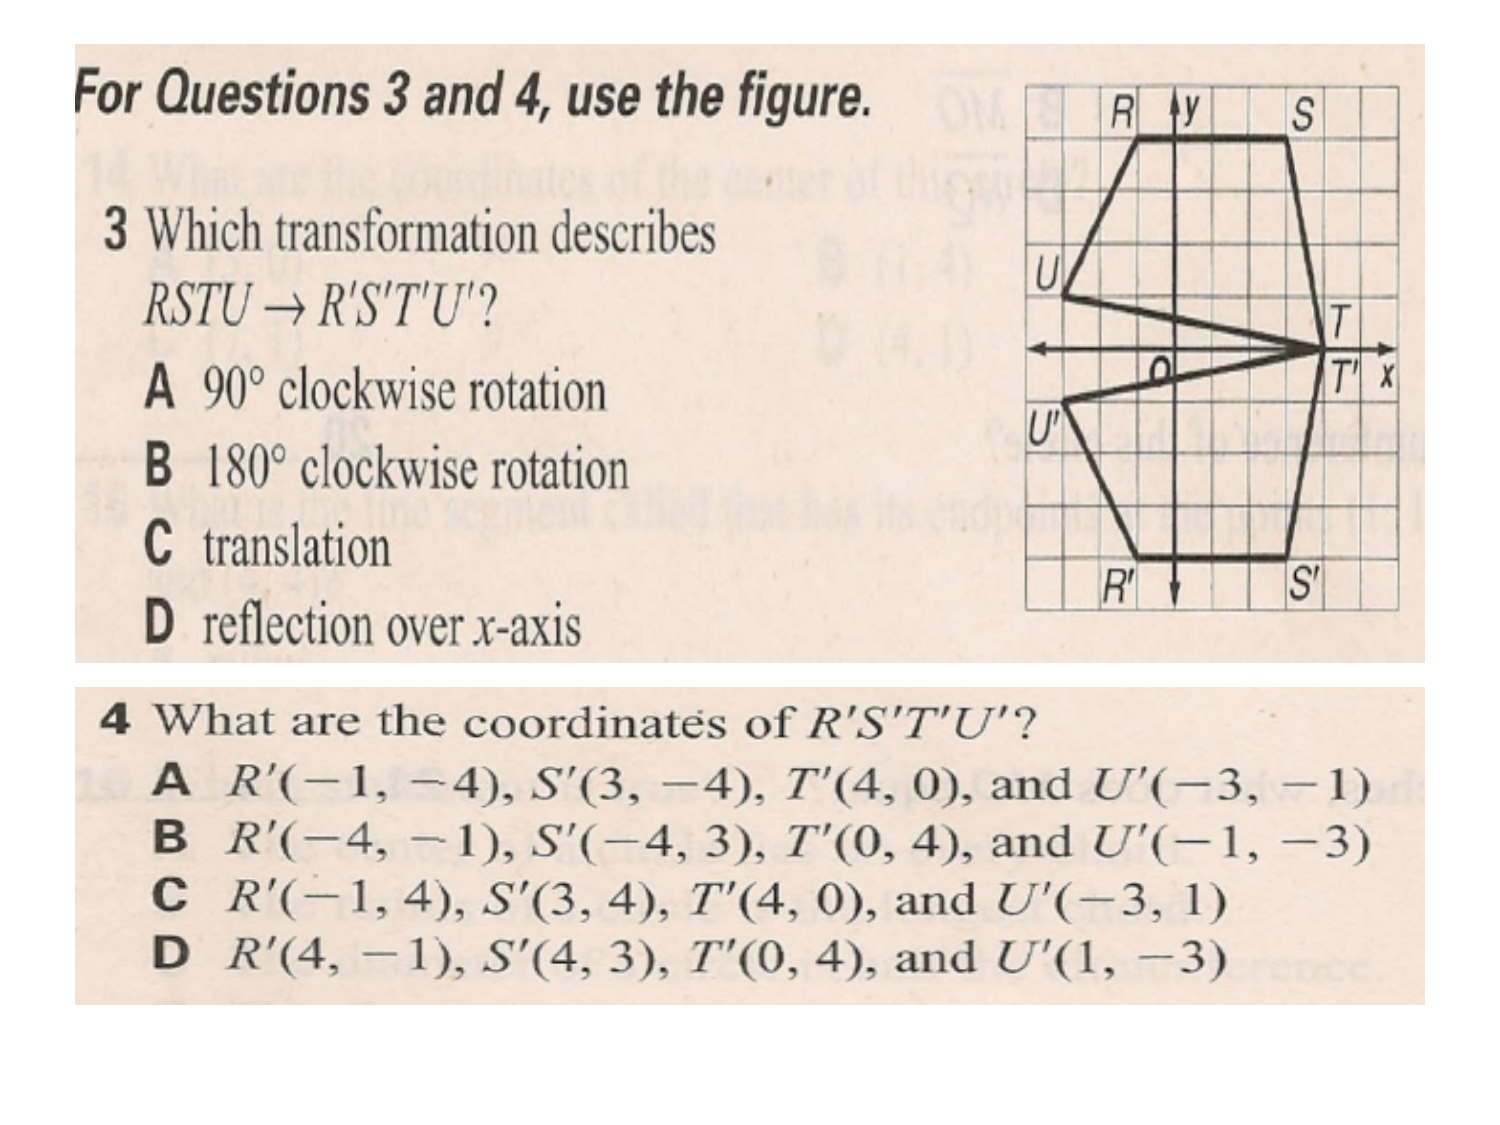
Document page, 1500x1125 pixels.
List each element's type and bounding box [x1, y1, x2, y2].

list [74, 687, 1426, 1006]
title [74, 44, 1426, 663]
